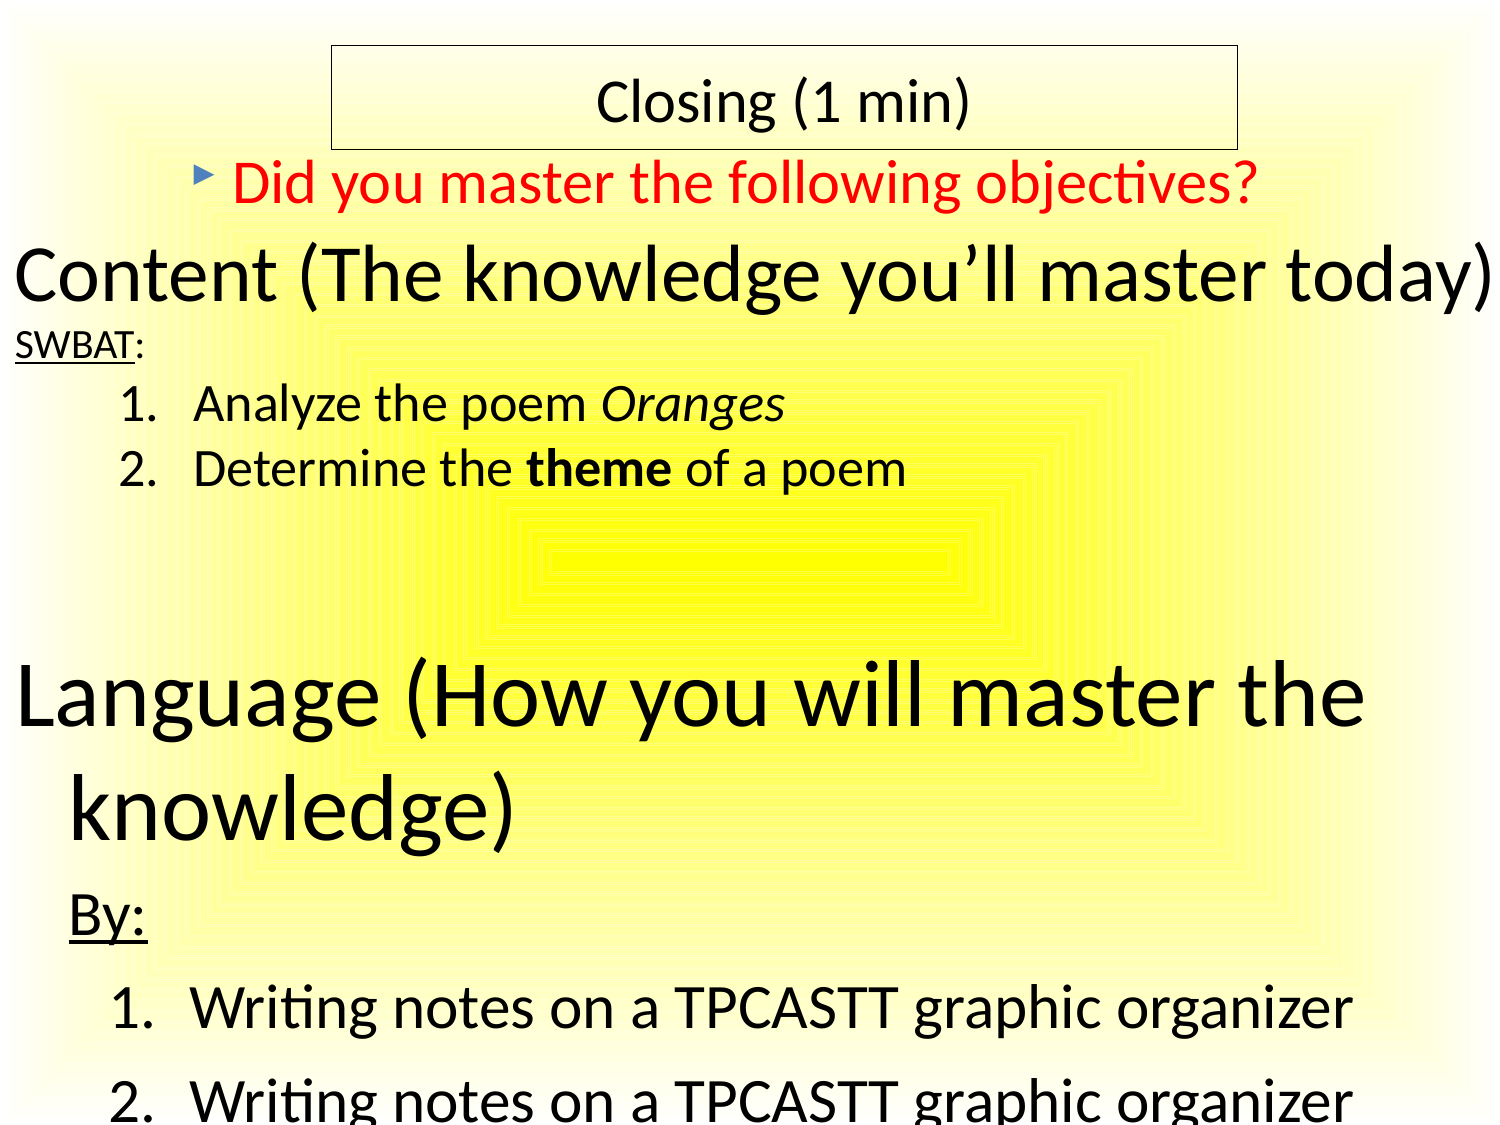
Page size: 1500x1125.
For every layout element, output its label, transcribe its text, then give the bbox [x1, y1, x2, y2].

text_box Did you master the following objectives? [0, 134, 1434, 212]
list Language (How you will master the knowledge) By: Writing notes on a TPCASTT graphic organizer Writing notes on a TPCASTT graphic organizer [0, 630, 1500, 1125]
title Closing (1 min) [331, 45, 1238, 134]
text_box Content (The knowledge you’ll master today) SWBAT: Analyze the poem Oranges Determine the theme of a poem [0, 212, 1500, 630]
